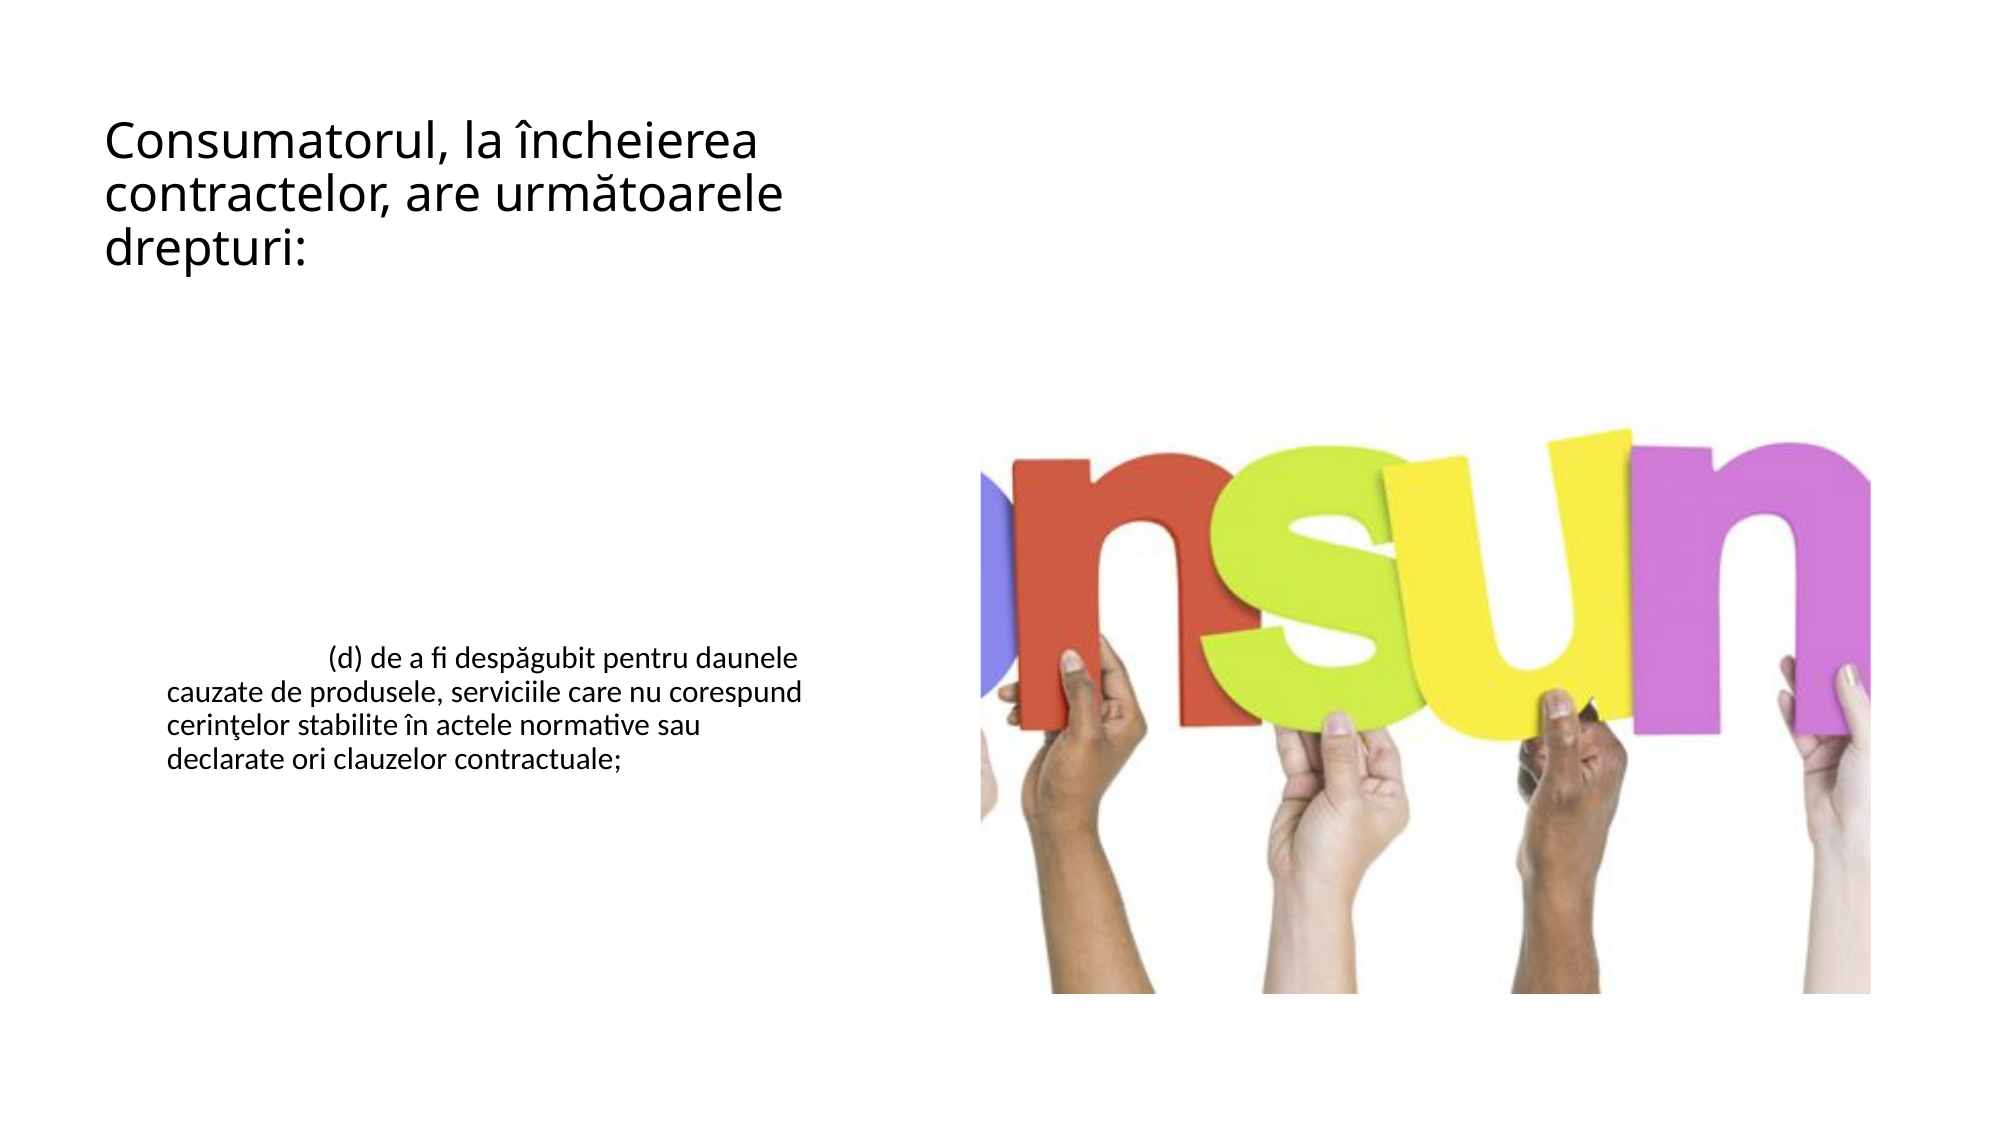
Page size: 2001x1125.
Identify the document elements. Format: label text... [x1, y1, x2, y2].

picture [980, 131, 1871, 994]
list (d) de a fi despăgubit pentru daunele cauzate de produsele, serviciile care nu corespund cerinţelor stabilite în actele normative sau declarate ori clauzelor contractuale; [96, 382, 845, 1036]
title Consumatorul, la încheierea contractelor, are următoarele drepturi: [84, 103, 833, 289]
